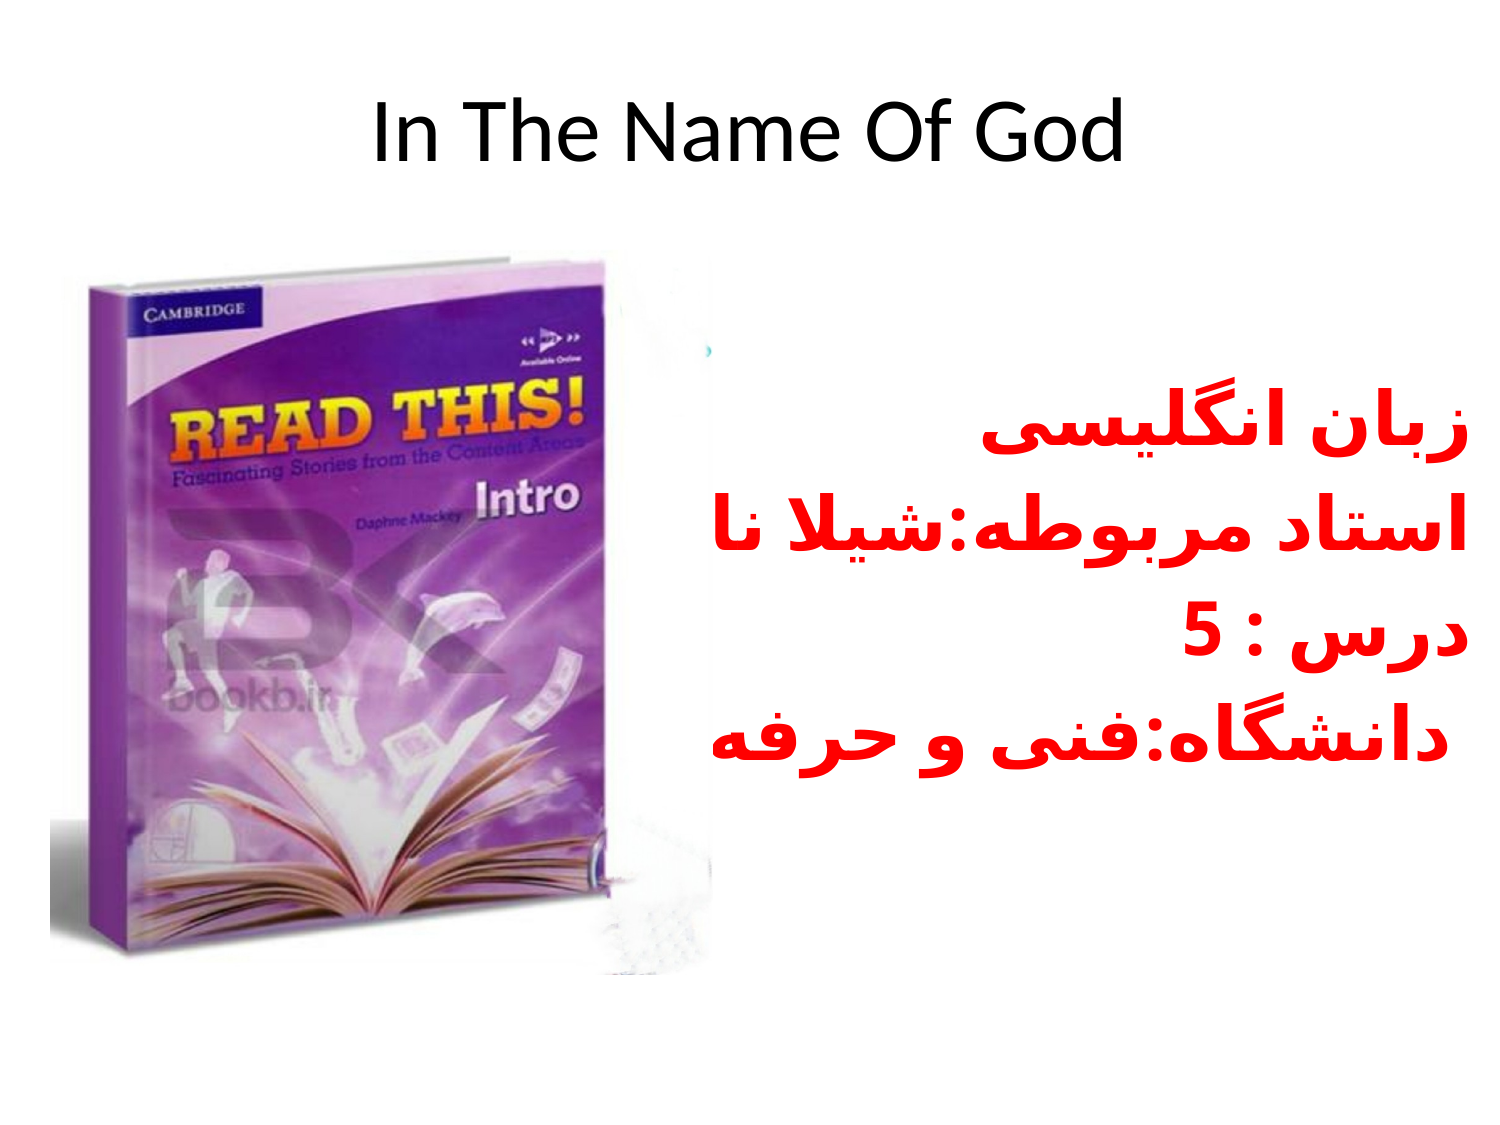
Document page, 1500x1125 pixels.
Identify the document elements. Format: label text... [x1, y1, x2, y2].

title In The Name Of God [112, 24, 1388, 174]
subtitle زبان انگلیسی استاد مربوطه:شیلا ناطقی درس : 5 دانشگاه:فنی و حرفه ای [24, 174, 1488, 1100]
picture [49, 212, 713, 976]
